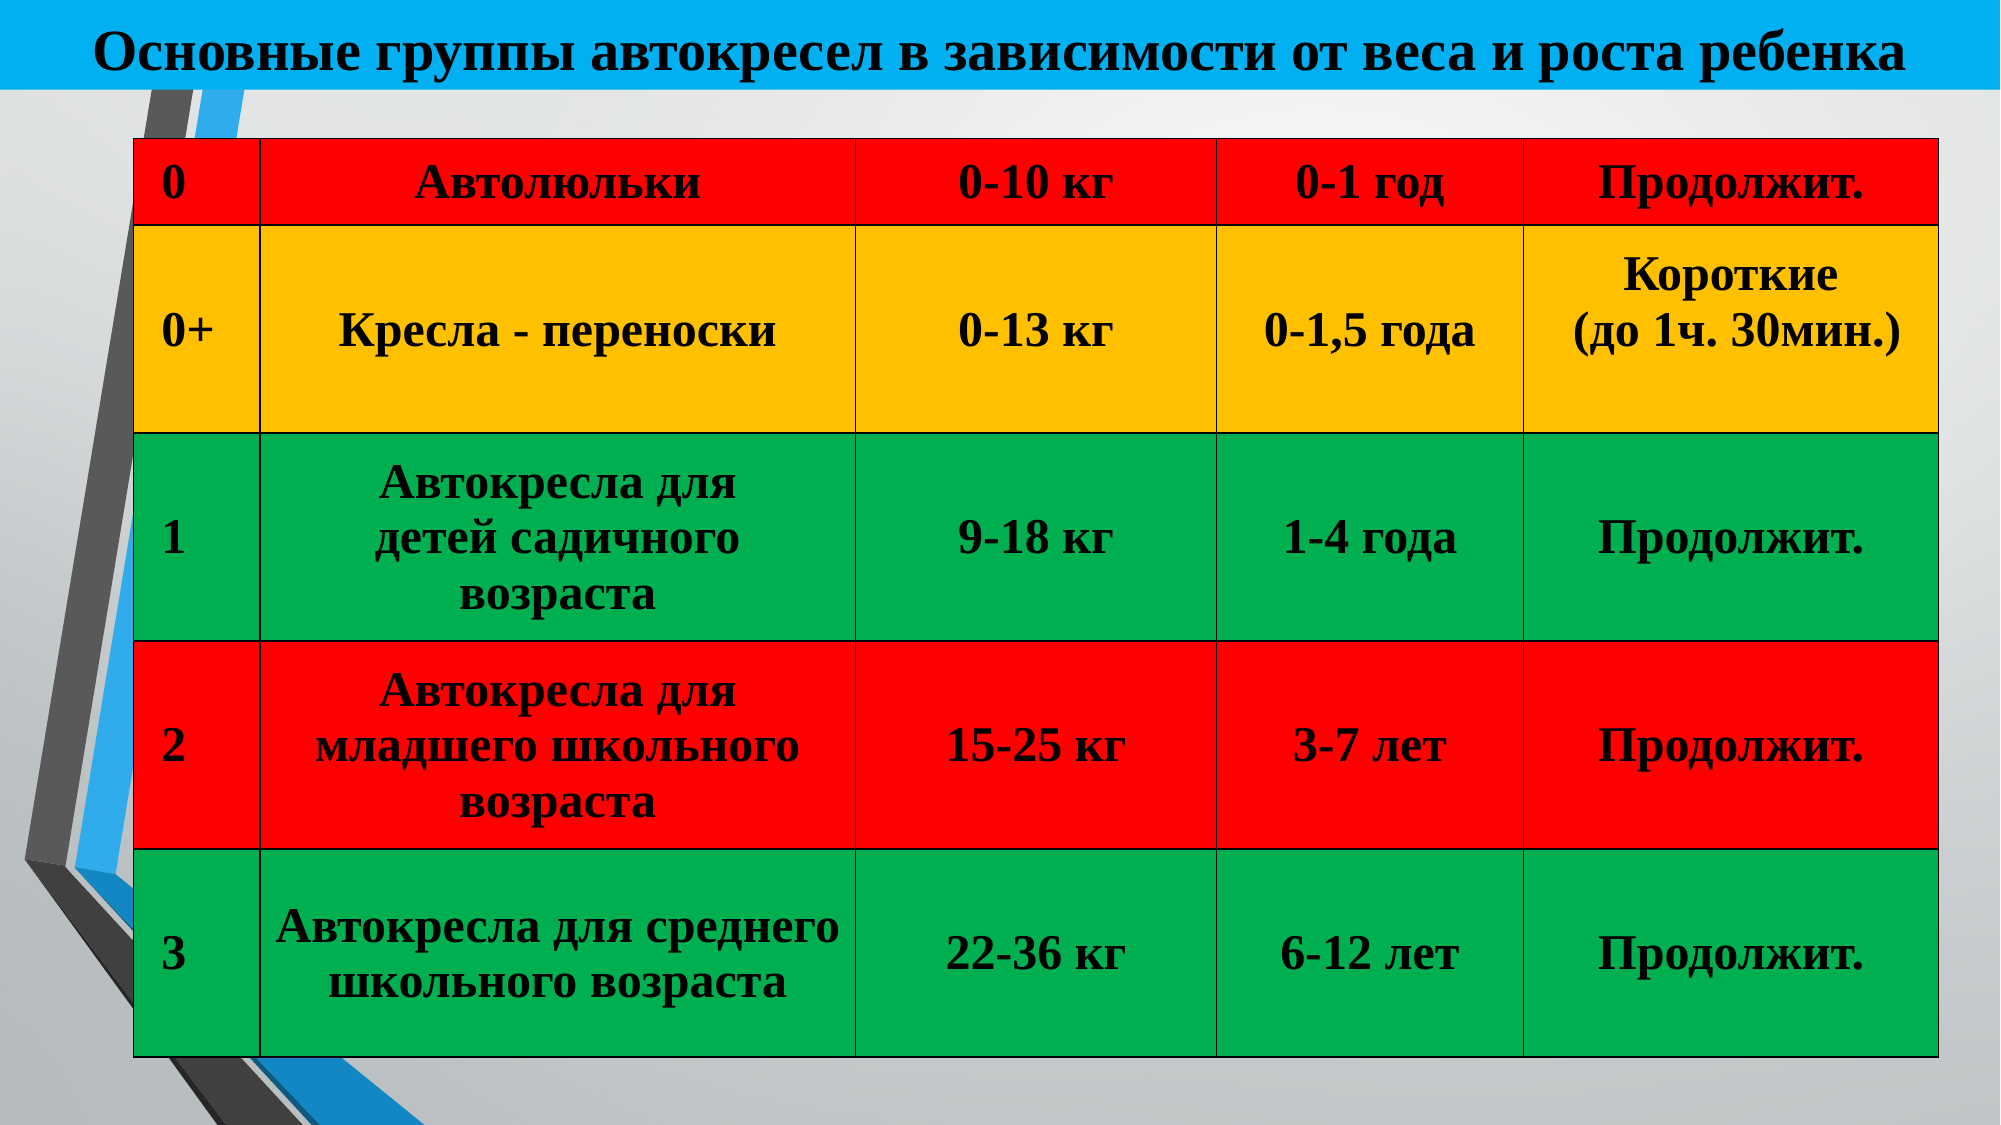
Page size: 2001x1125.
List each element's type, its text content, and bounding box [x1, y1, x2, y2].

table_cell 1 [134, 434, 259, 640]
table_cell 0-1,5 года [1217, 226, 1523, 432]
table_cell 6-12 лет [1217, 850, 1523, 1056]
table_cell Продолжит. [1524, 850, 1938, 1056]
table_cell 2 [134, 642, 259, 848]
table_header Продолжит. [1524, 139, 1938, 224]
table_cell 3 [134, 850, 259, 1056]
table_cell 22-36 кг [856, 850, 1216, 1056]
table_cell Автокресла для детей садичного возраста [261, 434, 855, 640]
table_cell 3-7 лет [1217, 642, 1523, 848]
text_box Основные группы автокресел в зависимости от веса и роста ребенка [0, 0, 2000, 90]
table_cell Продолжит. [1524, 434, 1938, 640]
table_cell 15-25 кг [856, 642, 1216, 848]
table_cell Автокресла для младшего школьного возраста [261, 642, 855, 848]
table_cell 9-18 кг [856, 434, 1216, 640]
table_header Автолюльки [261, 139, 855, 224]
table_cell 1-4 года [1217, 434, 1523, 640]
table_header 0-10 кг [856, 139, 1216, 224]
table_cell Автокресла для среднего школьного возраста [261, 850, 855, 1056]
table_header 0 [134, 139, 259, 224]
table_cell Короткие (до 1ч. 30мин.) [1524, 226, 1938, 432]
table_cell 0-13 кг [856, 226, 1216, 432]
table_header 0-1 год [1217, 139, 1523, 224]
table_cell 0+ [134, 226, 259, 432]
table_cell Продолжит. [1524, 642, 1938, 848]
table_cell Кресла - переноски [261, 226, 855, 432]
